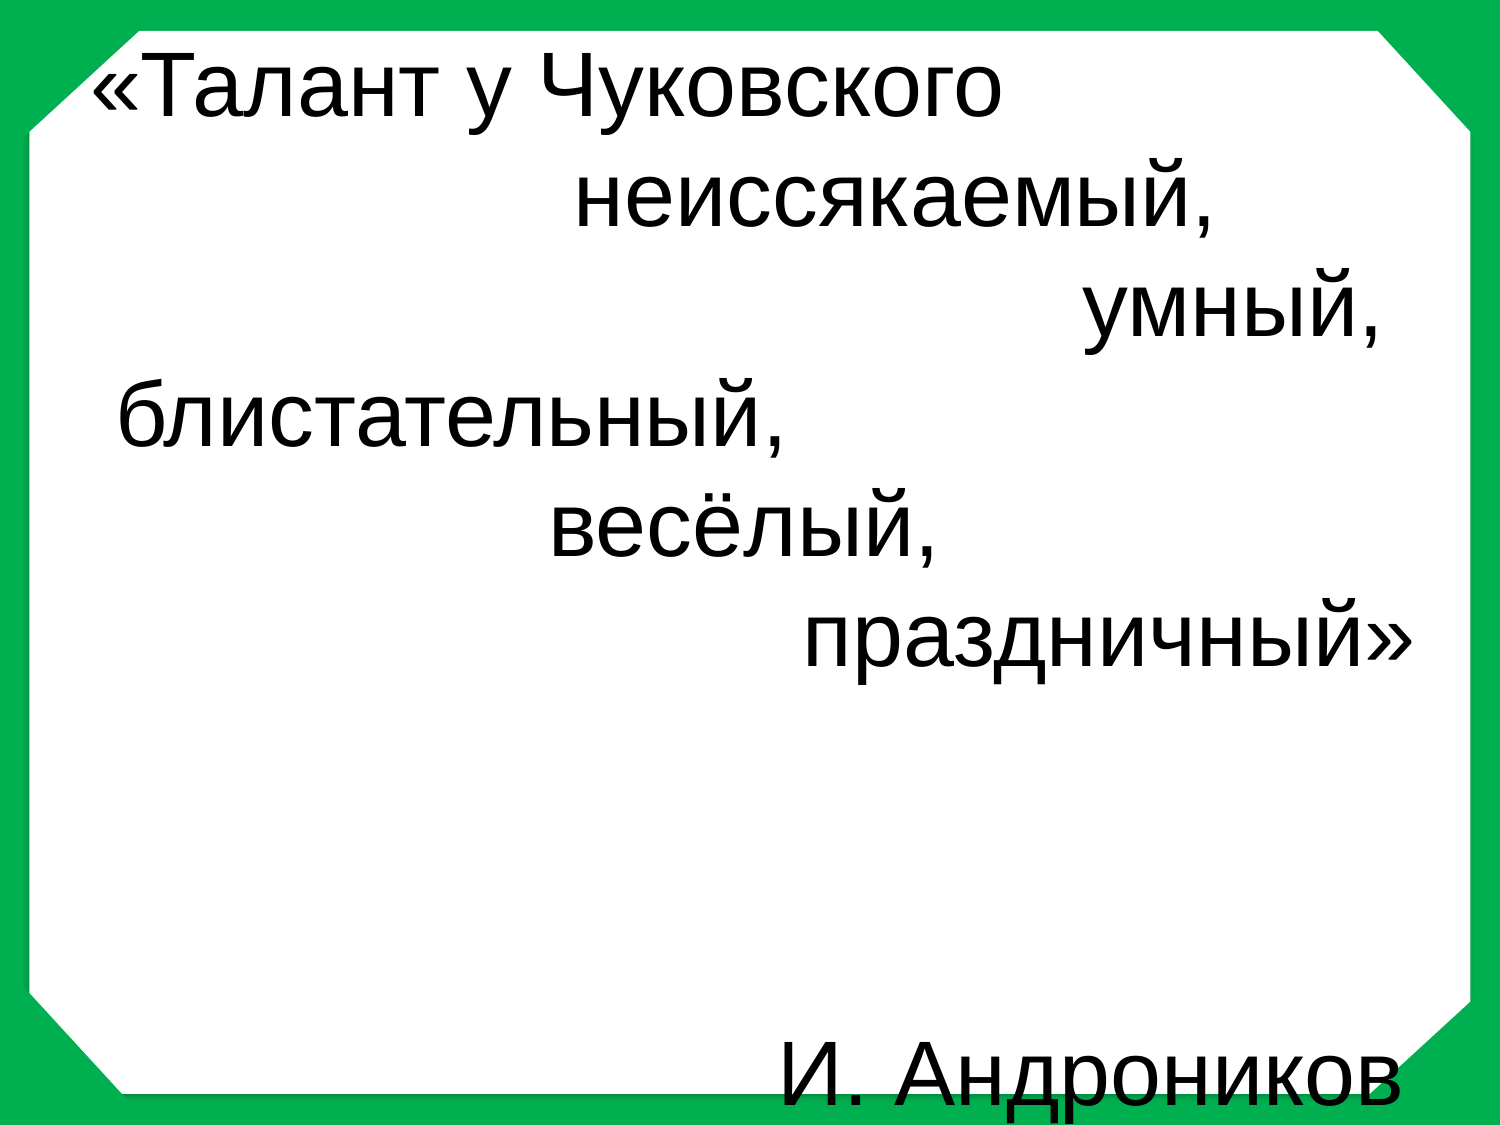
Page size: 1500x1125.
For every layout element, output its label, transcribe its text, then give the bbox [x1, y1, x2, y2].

title «Талант у Чуковского неиссякаемый, умный, блистательный, весёлый, праздничный» И. Андроников [74, 101, 1448, 1048]
